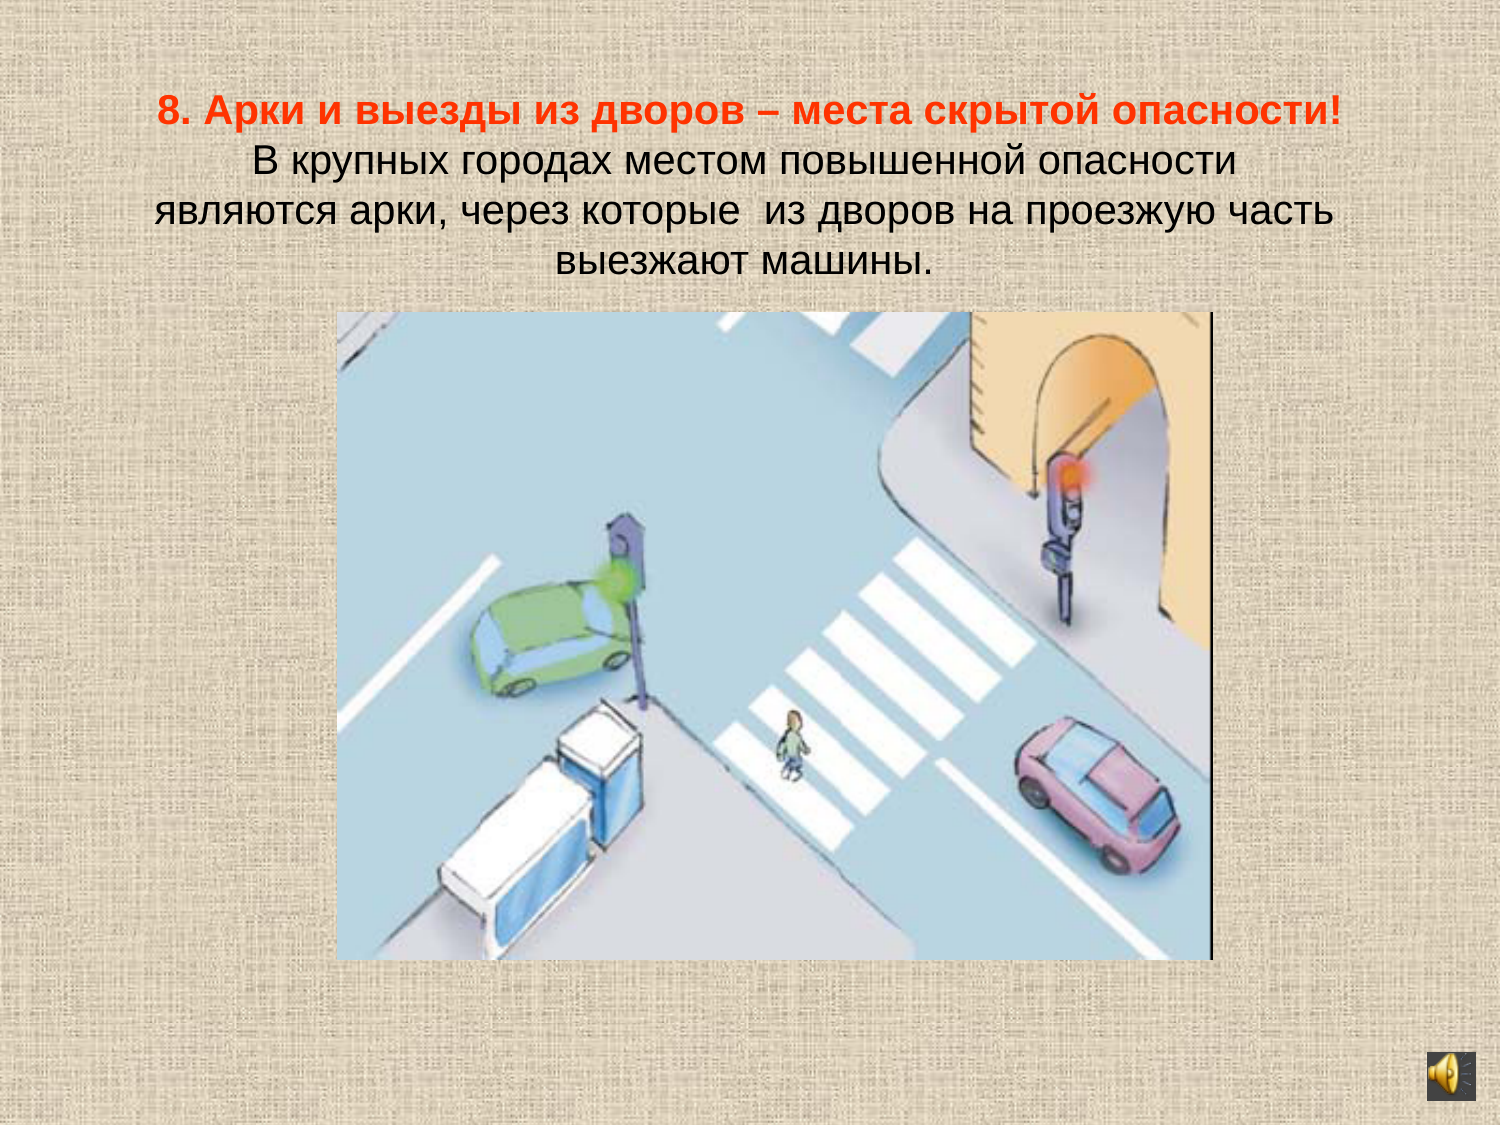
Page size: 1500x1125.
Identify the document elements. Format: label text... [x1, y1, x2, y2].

picture [0, 0, 1500, 1125]
text_box 8. Арки и выезды из дворов – места скрытой опасности! В крупных городах местом повышенной опасности являются арки, через которые из дворов на проезжую часть выезжают машины. [62, 75, 1438, 290]
